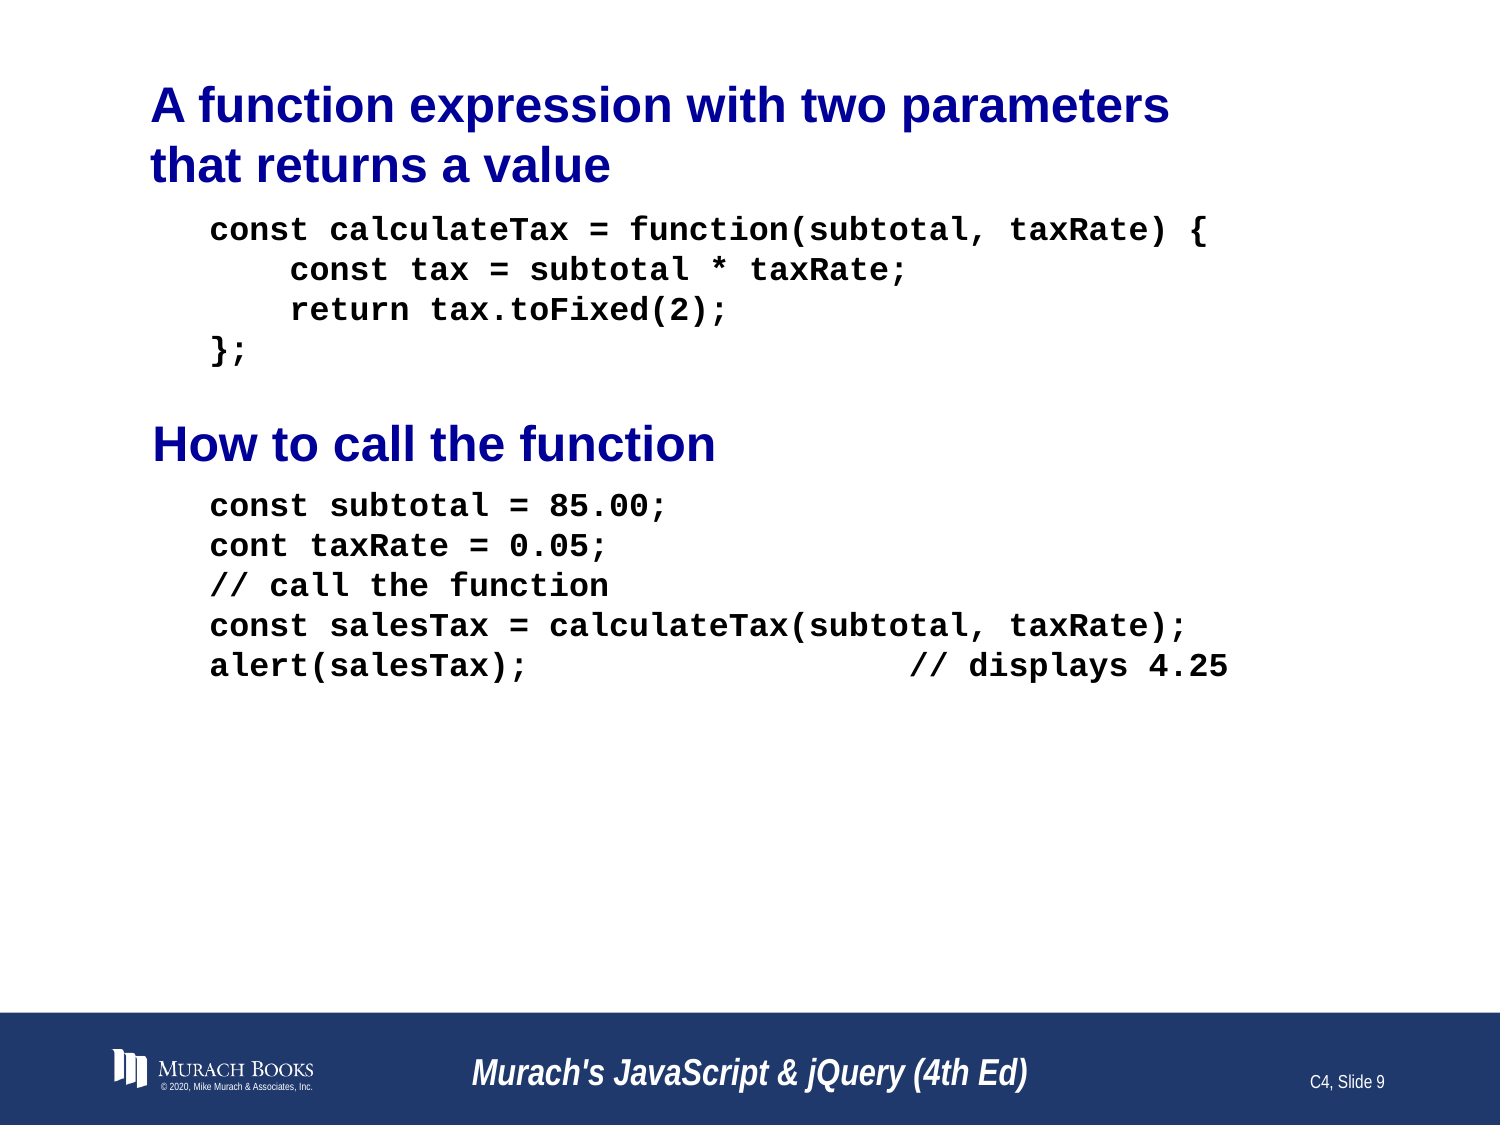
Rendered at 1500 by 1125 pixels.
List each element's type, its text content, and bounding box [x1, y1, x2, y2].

title A function expression with two parameters that returns a value [150, 72, 1350, 194]
list const calculateTax = function(subtotal, taxRate) { const tax = subtotal * taxRate; return tax.toFixed(2); }; How to call the function const subtotal = 85.00; cont taxRate = 0.05; // call the function const salesTax = calculateTax(subtotal, taxRate); alert(salesTax); // displays 4.25 [137, 200, 1350, 1000]
footer © 2020, Mike Murach & Associates, Inc. [12, 1025, 463, 1100]
slide_number Murach's JavaScript & jQuery (4th Ed) [463, 1025, 1050, 1100]
slide_number C4, Slide 9 [1087, 1025, 1400, 1100]
